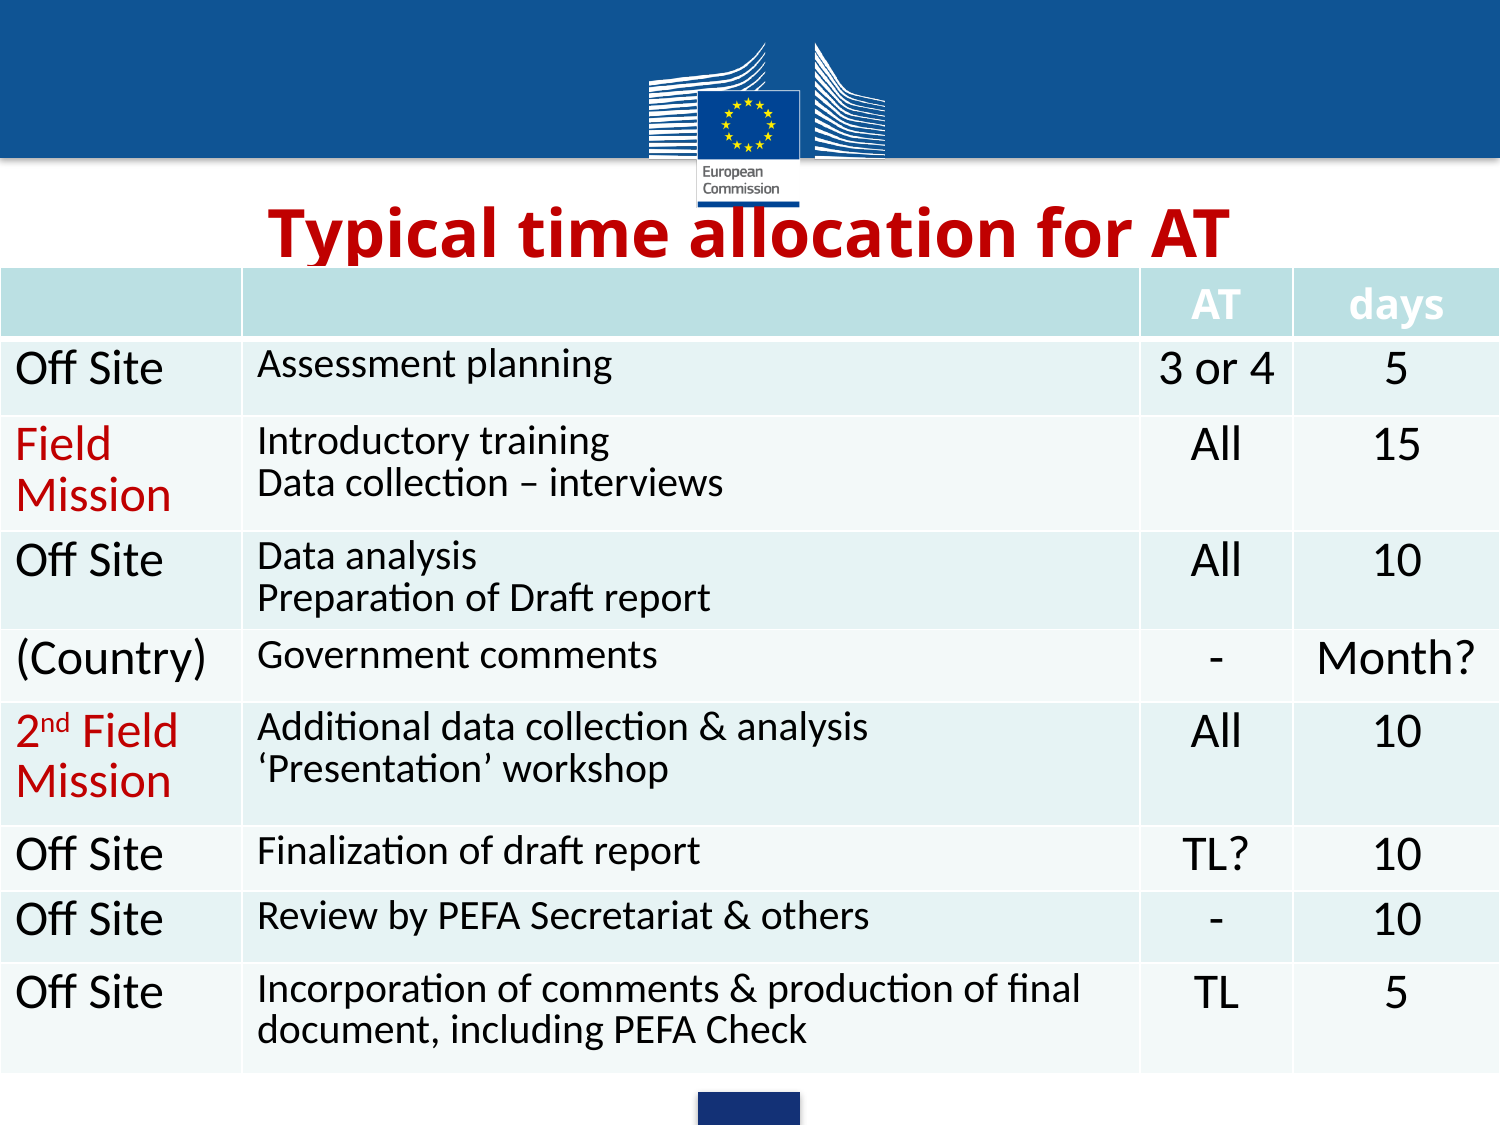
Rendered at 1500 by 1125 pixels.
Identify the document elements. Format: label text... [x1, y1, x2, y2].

table_header [1, 268, 241, 336]
table_cell 10 [1294, 892, 1499, 962]
table_cell 2nd Field Mission [1, 703, 241, 825]
table_cell All [1141, 417, 1292, 530]
table_cell Government comments [243, 630, 1139, 701]
table_cell All [1141, 532, 1292, 629]
table_cell TL [1141, 964, 1292, 1073]
table_cell Assessment planning [243, 342, 1139, 415]
table_cell Field Mission [1, 417, 241, 530]
table_cell Off Site [1, 532, 241, 629]
picture [649, 42, 885, 170]
table_cell 5 [1294, 342, 1499, 415]
table_cell Off Site [1, 964, 241, 1073]
table_cell 10 [1294, 532, 1499, 629]
table_cell - [1141, 630, 1292, 701]
table_cell Finalization of draft report [243, 827, 1139, 890]
table_cell (Country) [1, 630, 241, 701]
table_cell 3 or 4 [1141, 342, 1292, 415]
title Typical time allocation for AT [0, 170, 1500, 266]
table_cell Review by PEFA Secretariat & others [243, 892, 1139, 962]
table_cell 15 [1294, 417, 1499, 530]
table_cell All [1141, 703, 1292, 825]
table_cell Off Site [1, 892, 241, 962]
table_header AT [1141, 268, 1292, 336]
table_cell 10 [1294, 827, 1499, 890]
table_cell 5 [1294, 964, 1499, 1073]
table_cell Off Site [1, 342, 241, 415]
table_cell Month? [1294, 630, 1499, 701]
table_cell Off Site [1, 827, 241, 890]
table_cell Incorporation of comments & production of final document, including PEFA Check [243, 964, 1139, 1073]
table_header [243, 268, 1139, 336]
table_cell Introductory training Data collection – interviews [243, 417, 1139, 530]
table_cell Data analysis Preparation of Draft report [243, 532, 1139, 629]
table_header days [1294, 268, 1499, 336]
table_cell 10 [1294, 703, 1499, 825]
table_cell Additional data collection & analysis ‘Presentation’ workshop [243, 703, 1139, 825]
table_cell - [1141, 892, 1292, 962]
table_cell TL? [1141, 827, 1292, 890]
